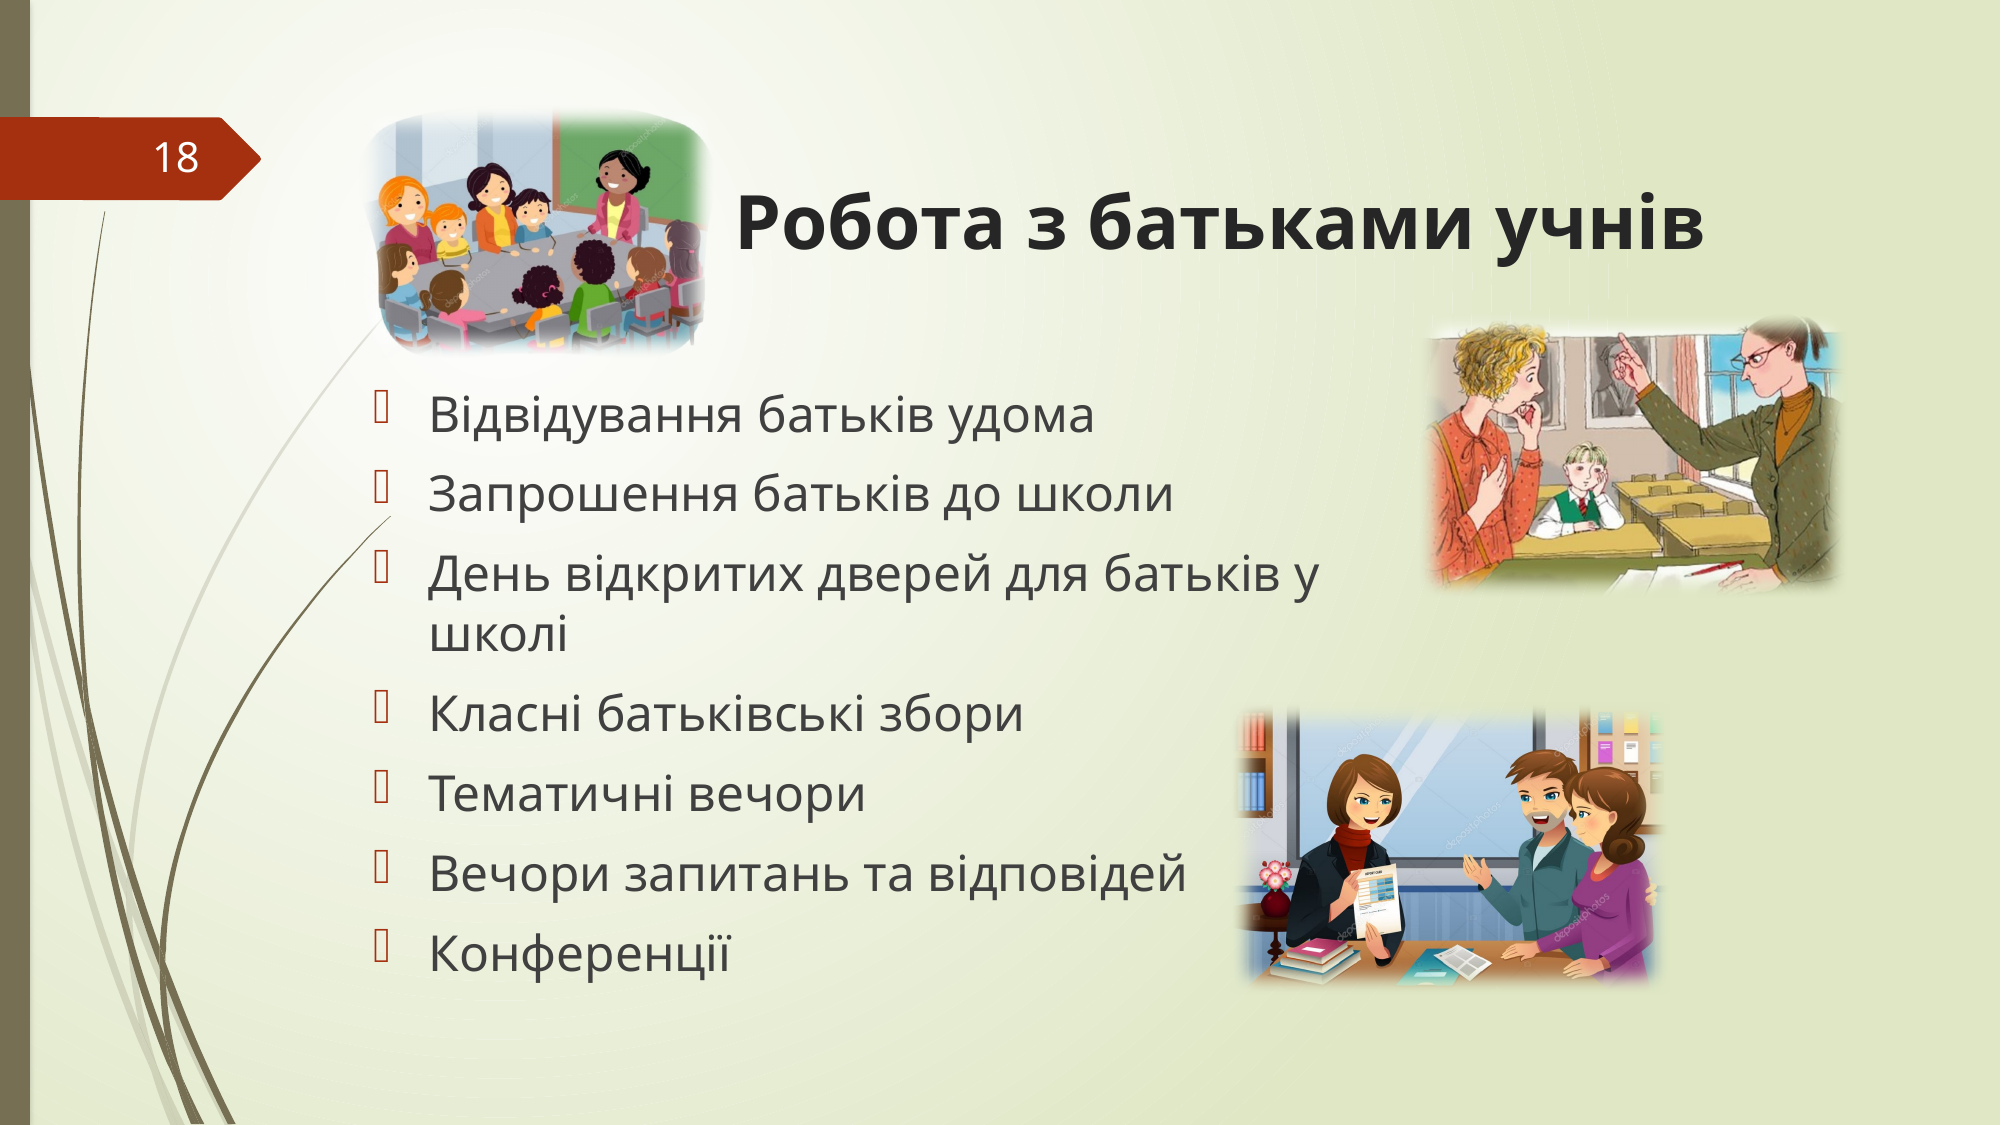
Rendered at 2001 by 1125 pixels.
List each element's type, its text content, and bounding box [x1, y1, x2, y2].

picture [1418, 311, 1849, 600]
picture [357, 104, 715, 359]
title Робота з батьками учнів [719, 167, 1962, 296]
list Відвідування батьків удома Запрошення батьків до школи День відкритих дверей для батьків у школі Класні батьківські збори Тематичні вечори Вечори запитань та відповідей Конференції [358, 375, 1419, 995]
slide_number 18 [87, 129, 216, 190]
picture [1230, 701, 1670, 995]
